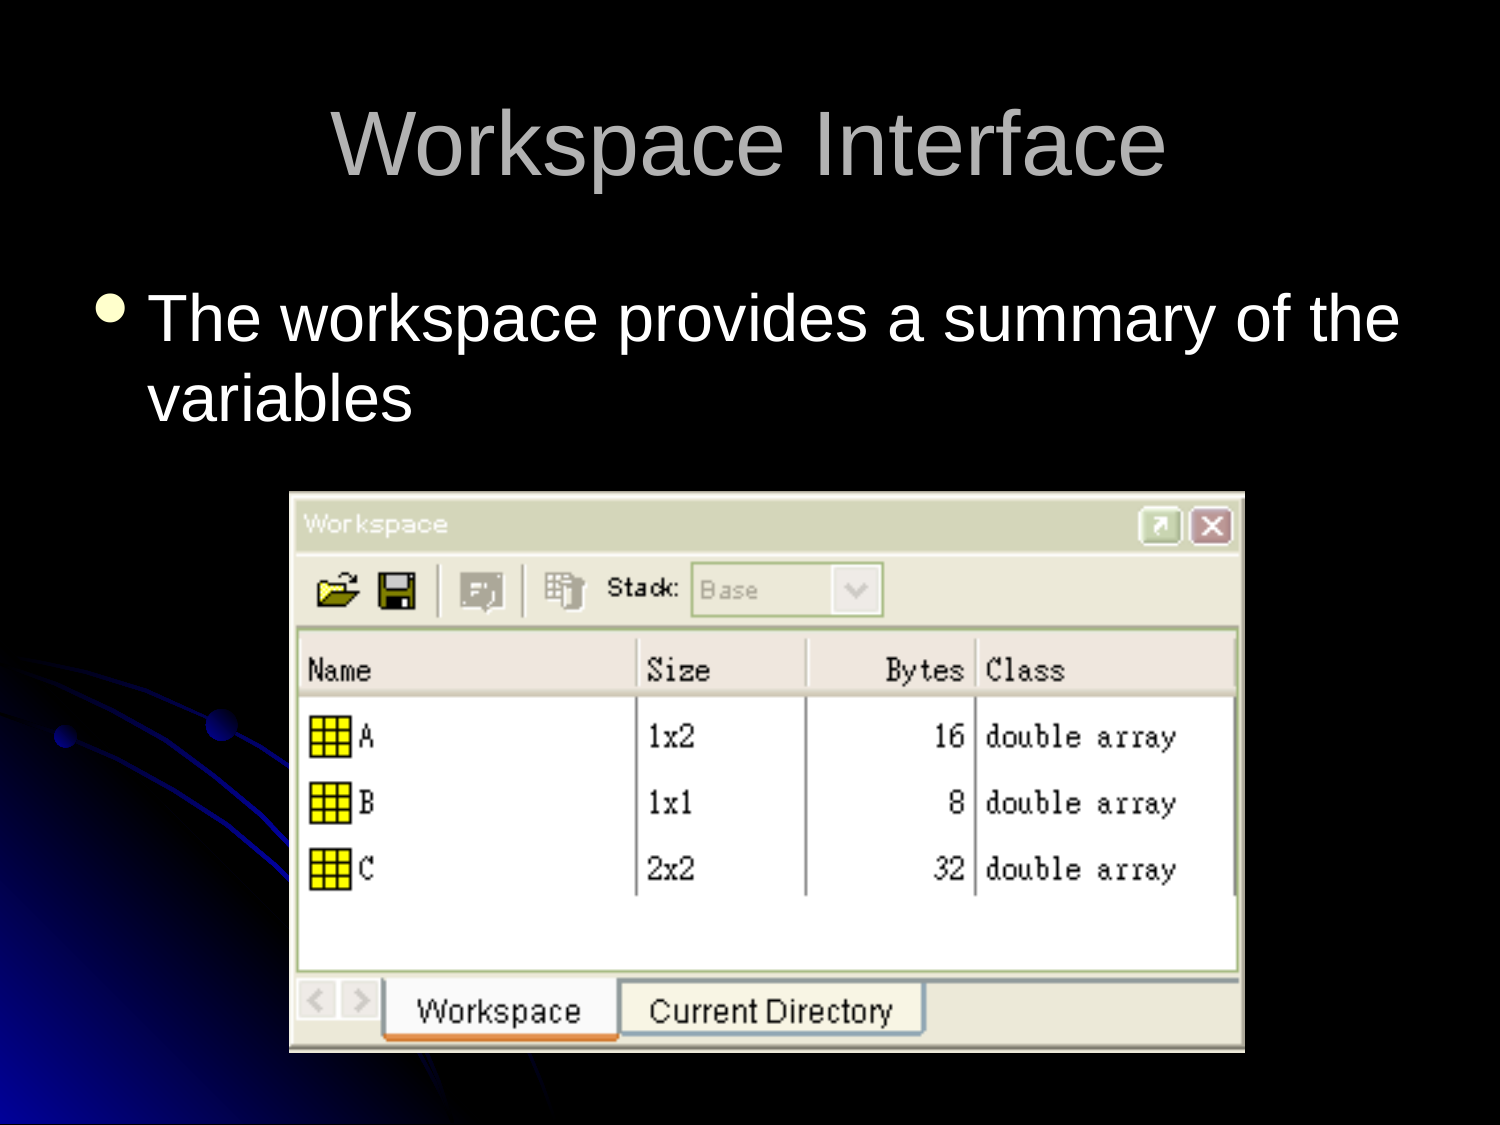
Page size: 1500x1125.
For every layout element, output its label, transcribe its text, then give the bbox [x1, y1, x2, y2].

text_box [289, 491, 1245, 1053]
title Workspace Interface [74, 45, 1426, 233]
list The workspace provides a summary of the variables [76, 266, 1428, 1011]
